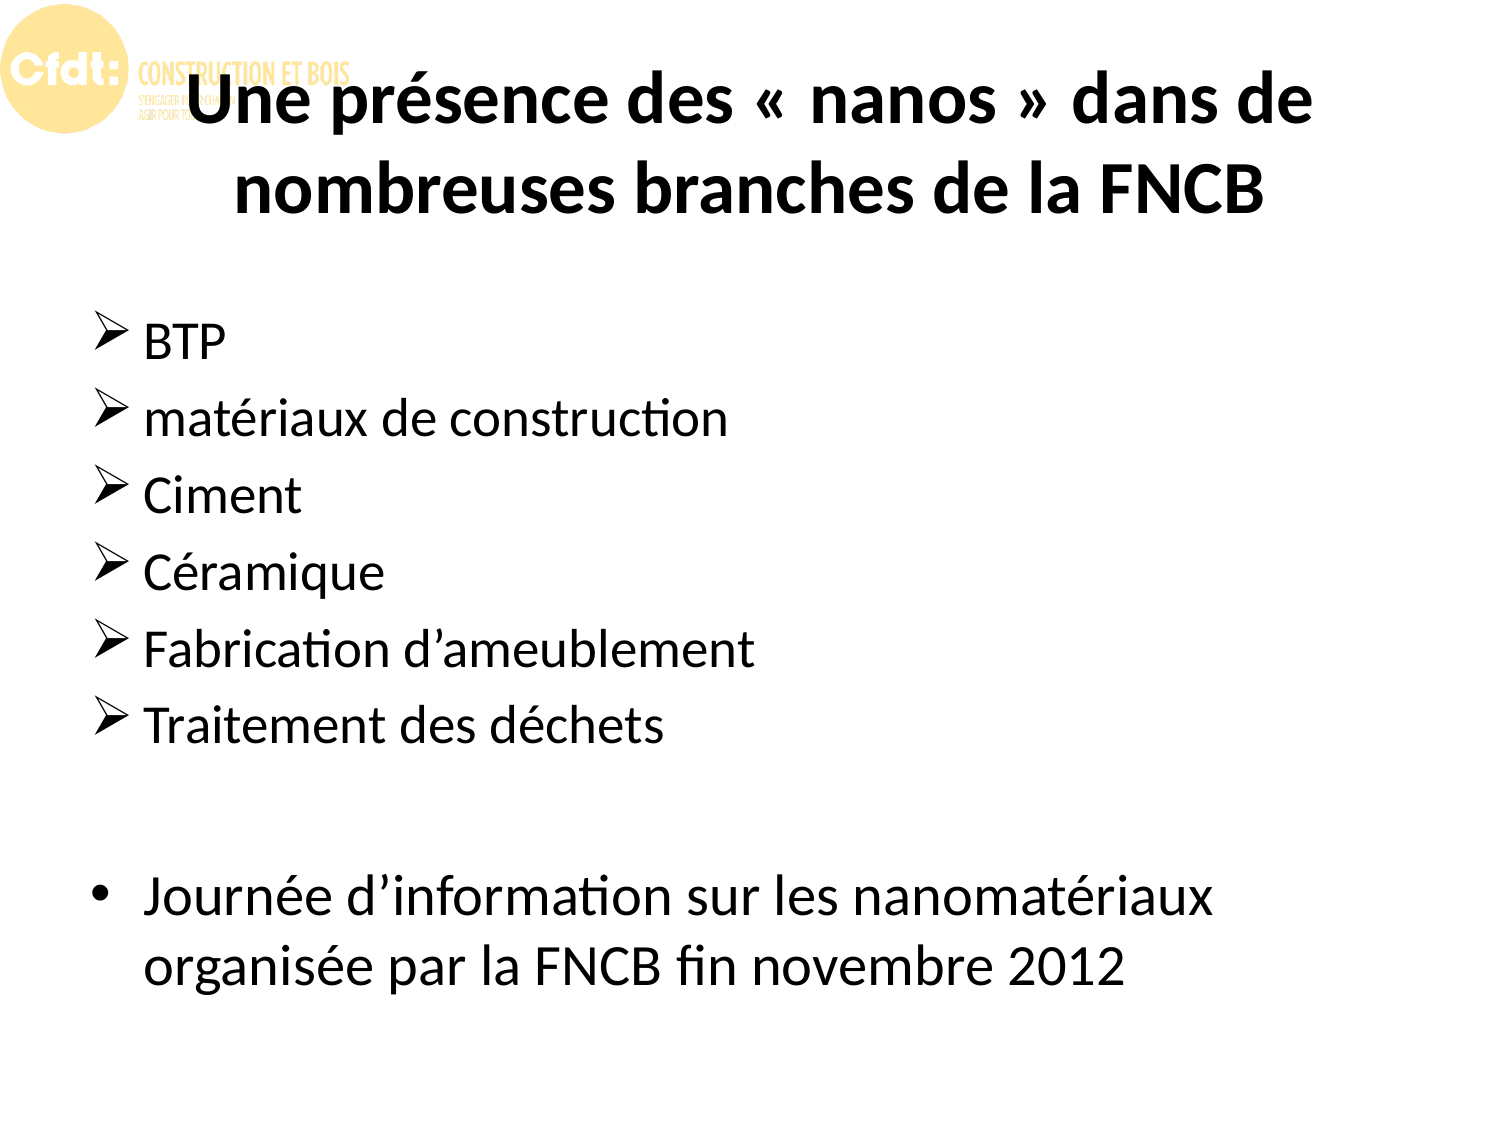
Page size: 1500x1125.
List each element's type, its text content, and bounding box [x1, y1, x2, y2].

list BTP matériaux de construction Ciment Céramique Fabrication d’ameublement Traitement des déchets Journée d’information sur les nanomatériaux organisée par la FNCB fin novembre 2012 [75, 296, 1425, 1005]
title Une présence des « nanos » dans de nombreuses branches de la FNCB [75, 45, 1425, 233]
